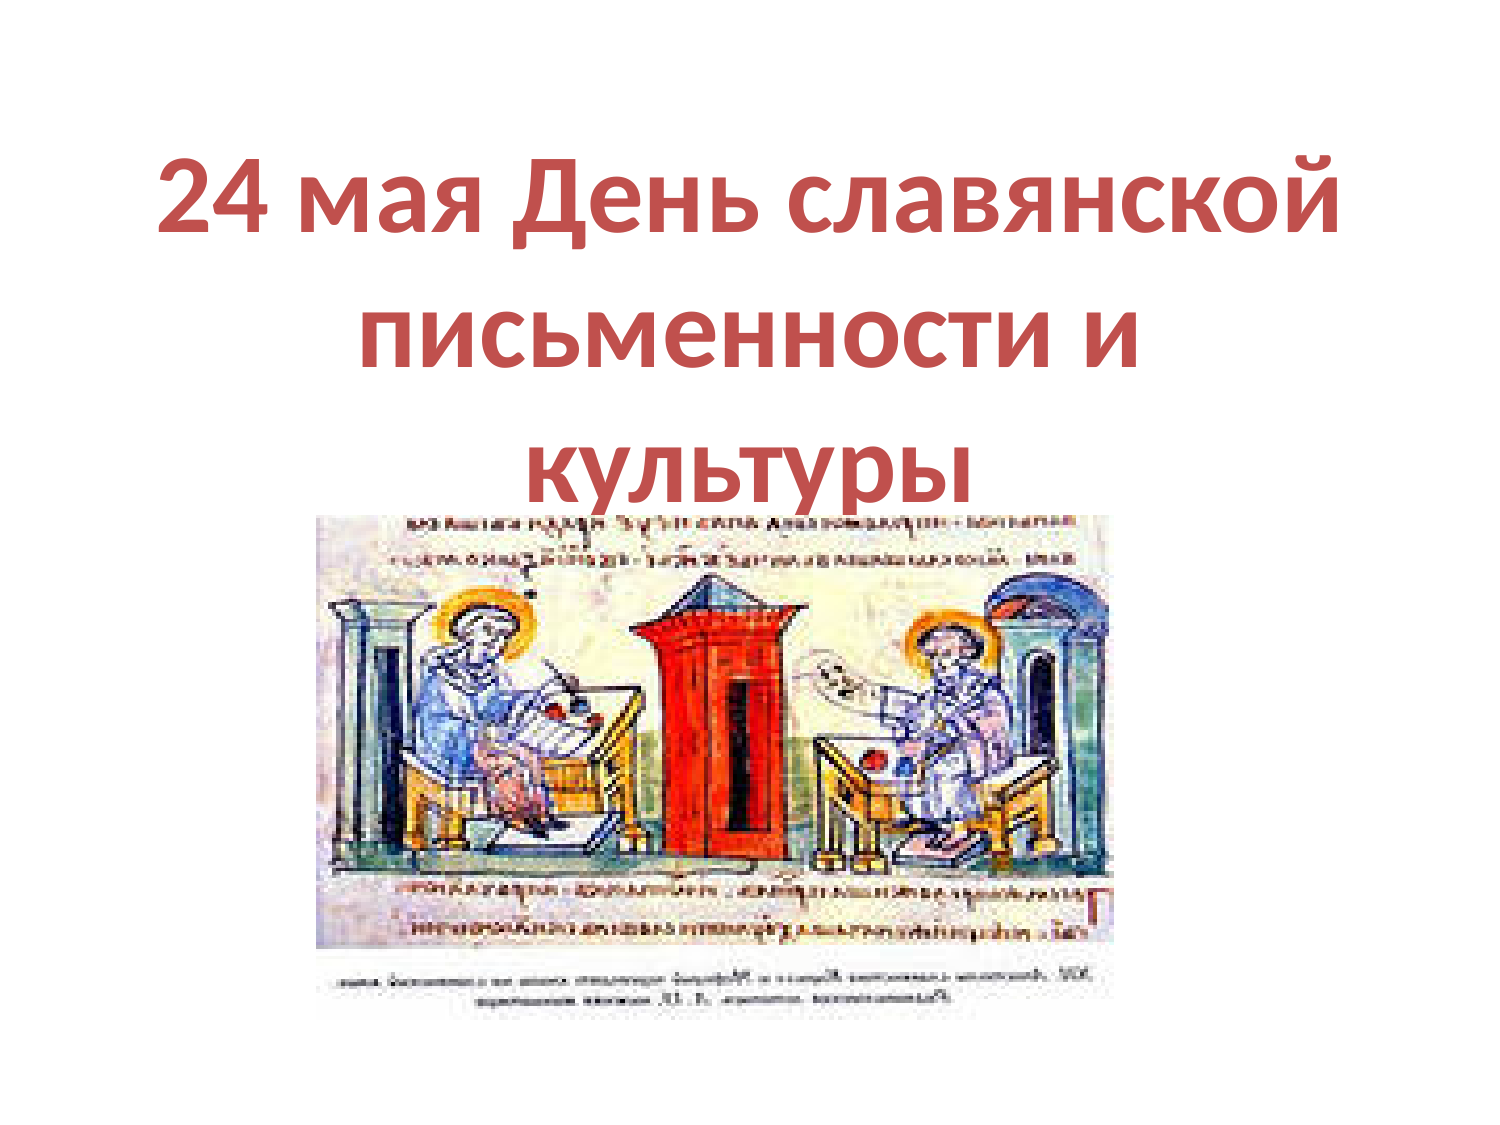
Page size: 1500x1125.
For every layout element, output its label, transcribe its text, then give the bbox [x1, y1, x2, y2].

title 24 мая День славянской письменности и культуры [112, 140, 1388, 504]
picture [316, 515, 1114, 1020]
